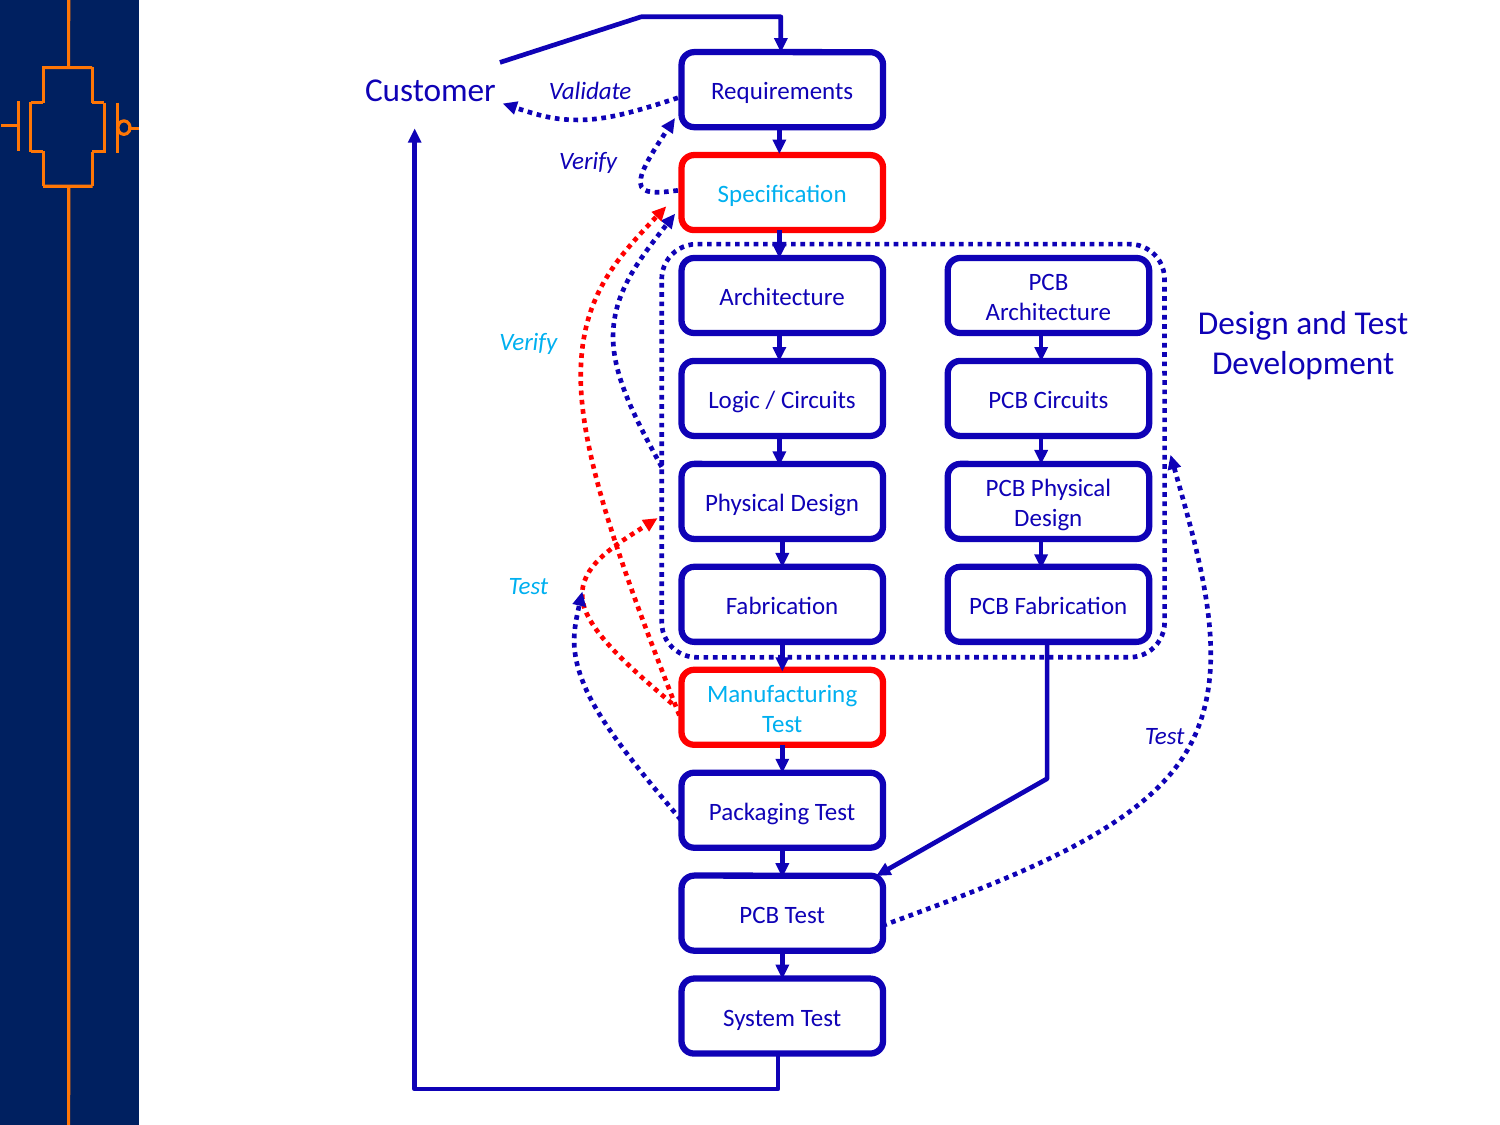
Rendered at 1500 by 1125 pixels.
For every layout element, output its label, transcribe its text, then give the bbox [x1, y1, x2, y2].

text_box [881, 455, 1213, 927]
text_box Manufacturing Test [680, 668, 885, 747]
text_box Packaging Test [680, 771, 885, 850]
text_box [667, 213, 675, 318]
text_box [776, 950, 789, 979]
text_box [639, 118, 679, 194]
text_box Requirements [680, 50, 885, 129]
text_box [408, 128, 779, 1090]
text_box System Test [749, 977, 885, 1055]
text_box [776, 744, 789, 773]
text_box [670, 242, 1166, 659]
text_box Design and Test Development [1163, 302, 1444, 380]
text_box PCB Test [708, 874, 885, 952]
text_box [773, 125, 786, 154]
text_box [572, 591, 682, 821]
text_box [579, 206, 681, 716]
text_box [522, 110, 639, 122]
text_box [499, 15, 788, 64]
text_box Test [1078, 714, 1251, 755]
text_box Validate [504, 69, 677, 110]
text_box Verify [442, 319, 587, 361]
text_box Customer [342, 49, 518, 127]
text_box Verify [502, 139, 675, 180]
text_box [776, 849, 789, 878]
text_box [876, 658, 1045, 876]
text_box [776, 658, 789, 672]
text_box Test [442, 564, 615, 605]
text_box [589, 518, 673, 705]
text_box Specification [680, 153, 885, 232]
